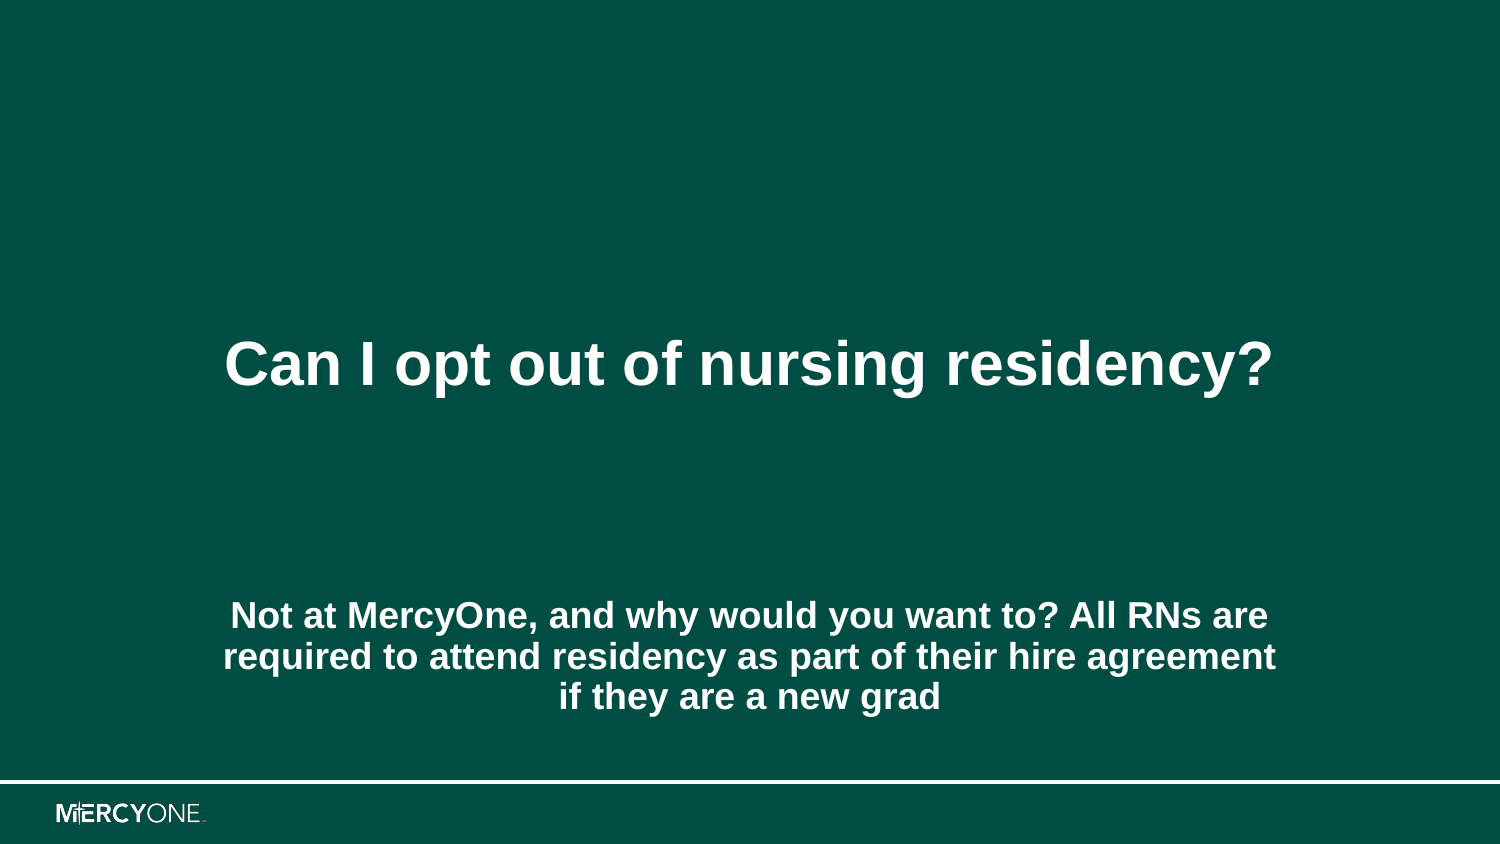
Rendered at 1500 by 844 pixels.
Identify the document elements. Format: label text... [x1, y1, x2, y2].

title Can I opt out of nursing residency? [215, 168, 1285, 563]
picture [38, 782, 218, 844]
list Not at MercyOne, and why would you want to? All RNs are required to attend residency as part of their hire agreement if they are a new grad [215, 596, 1285, 737]
